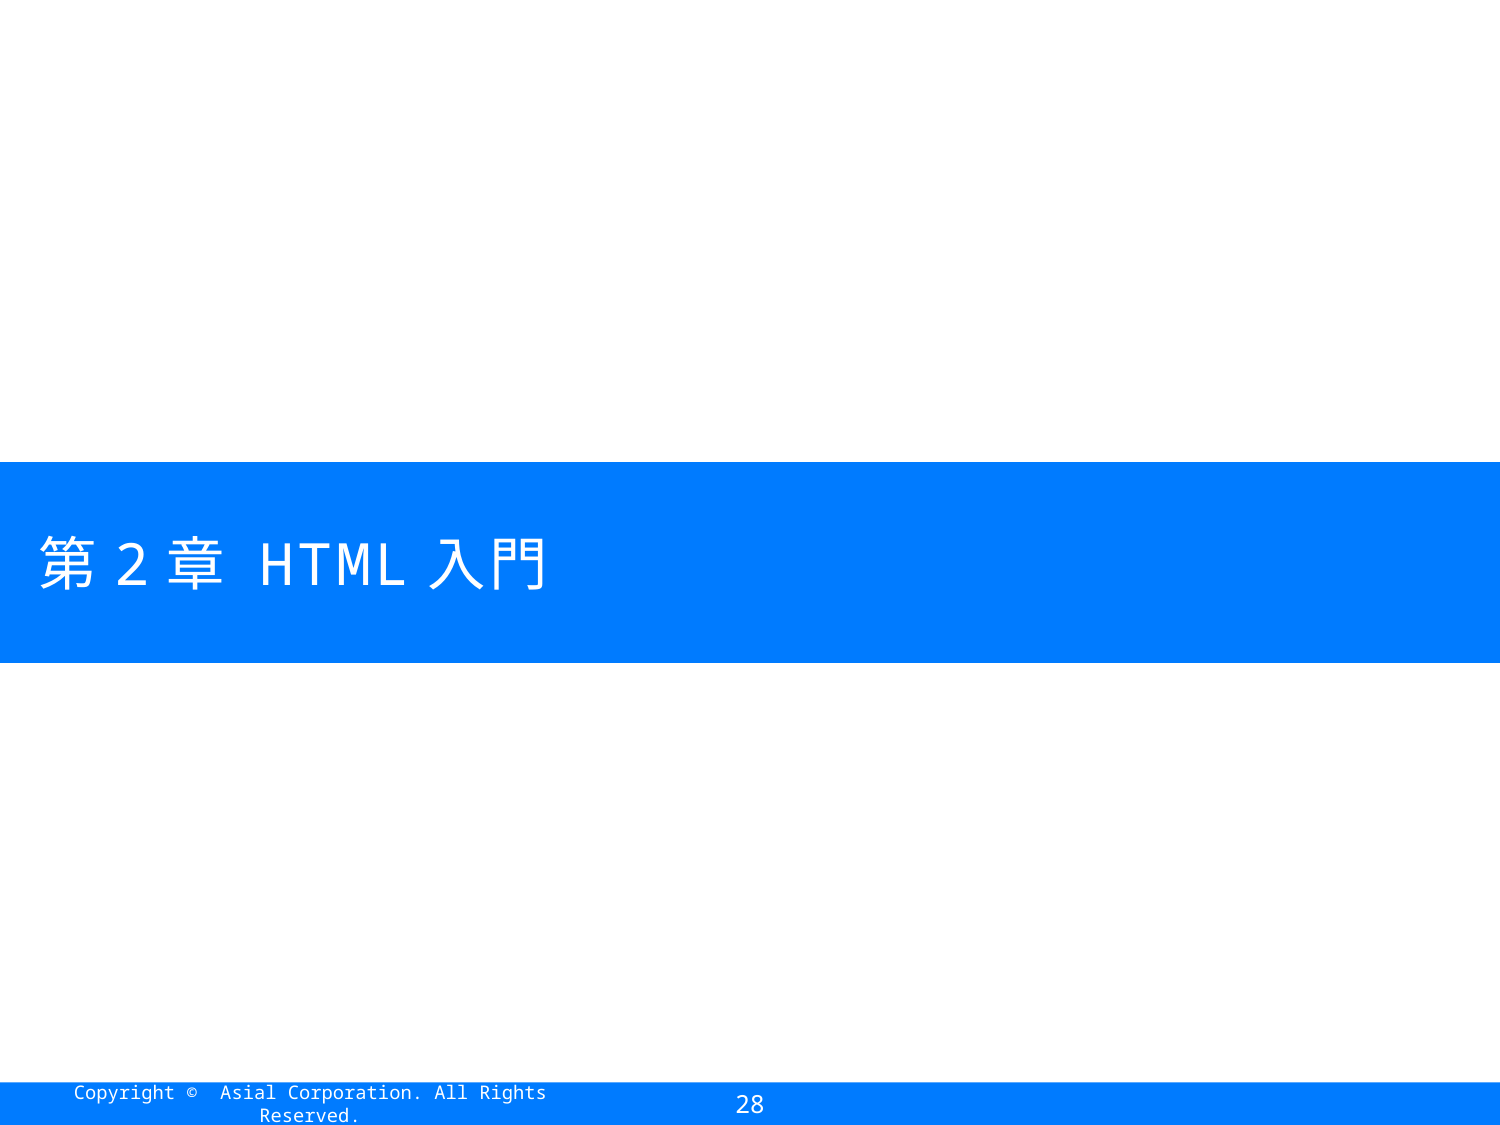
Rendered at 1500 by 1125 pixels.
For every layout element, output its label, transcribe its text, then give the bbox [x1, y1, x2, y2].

slide_number 28 [581, 1075, 919, 1125]
title 第2章 HTML入門 [23, 462, 1500, 663]
